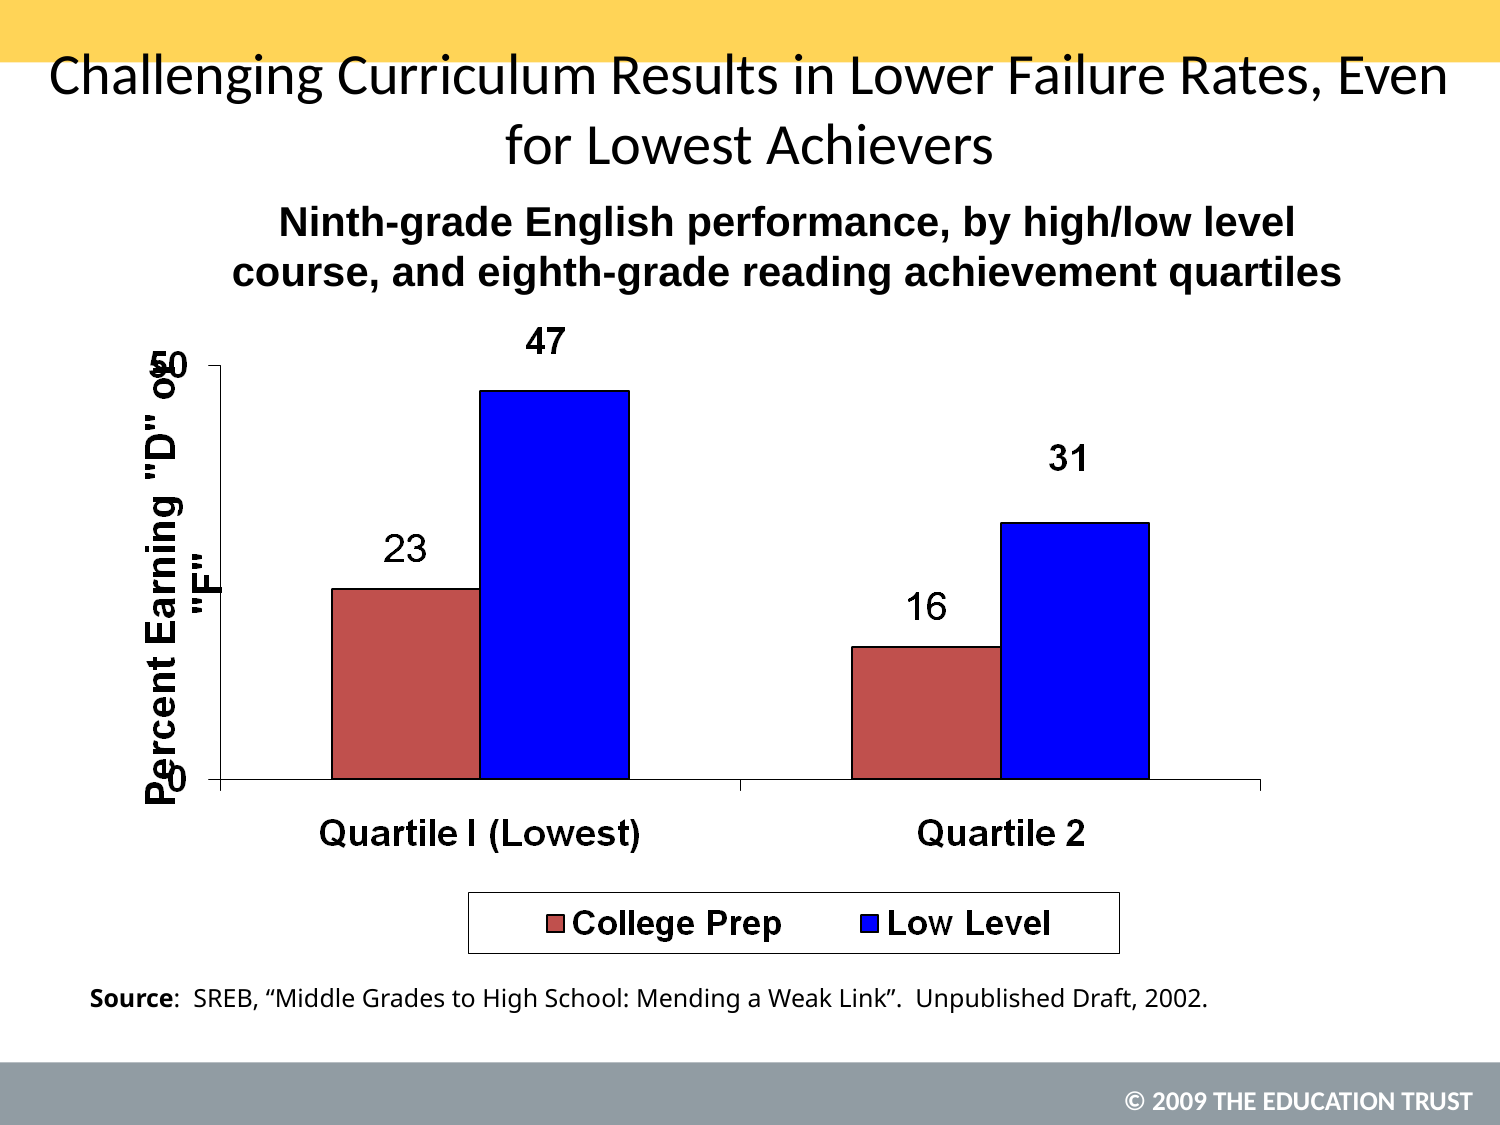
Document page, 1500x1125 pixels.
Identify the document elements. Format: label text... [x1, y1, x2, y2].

title Challenging Curriculum Results in Lower Failure Rates, Even for Lowest Achievers [0, 0, 1500, 213]
text_box Ninth-grade English performance, by high/low level course, and eighth-grade reading achievement quartiles [212, 187, 1363, 303]
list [124, 315, 1277, 959]
text_box Source: SREB, “Middle Grades to High School: Mending a Weak Link”. Unpublished Draft, 2002. [74, 975, 1425, 1020]
